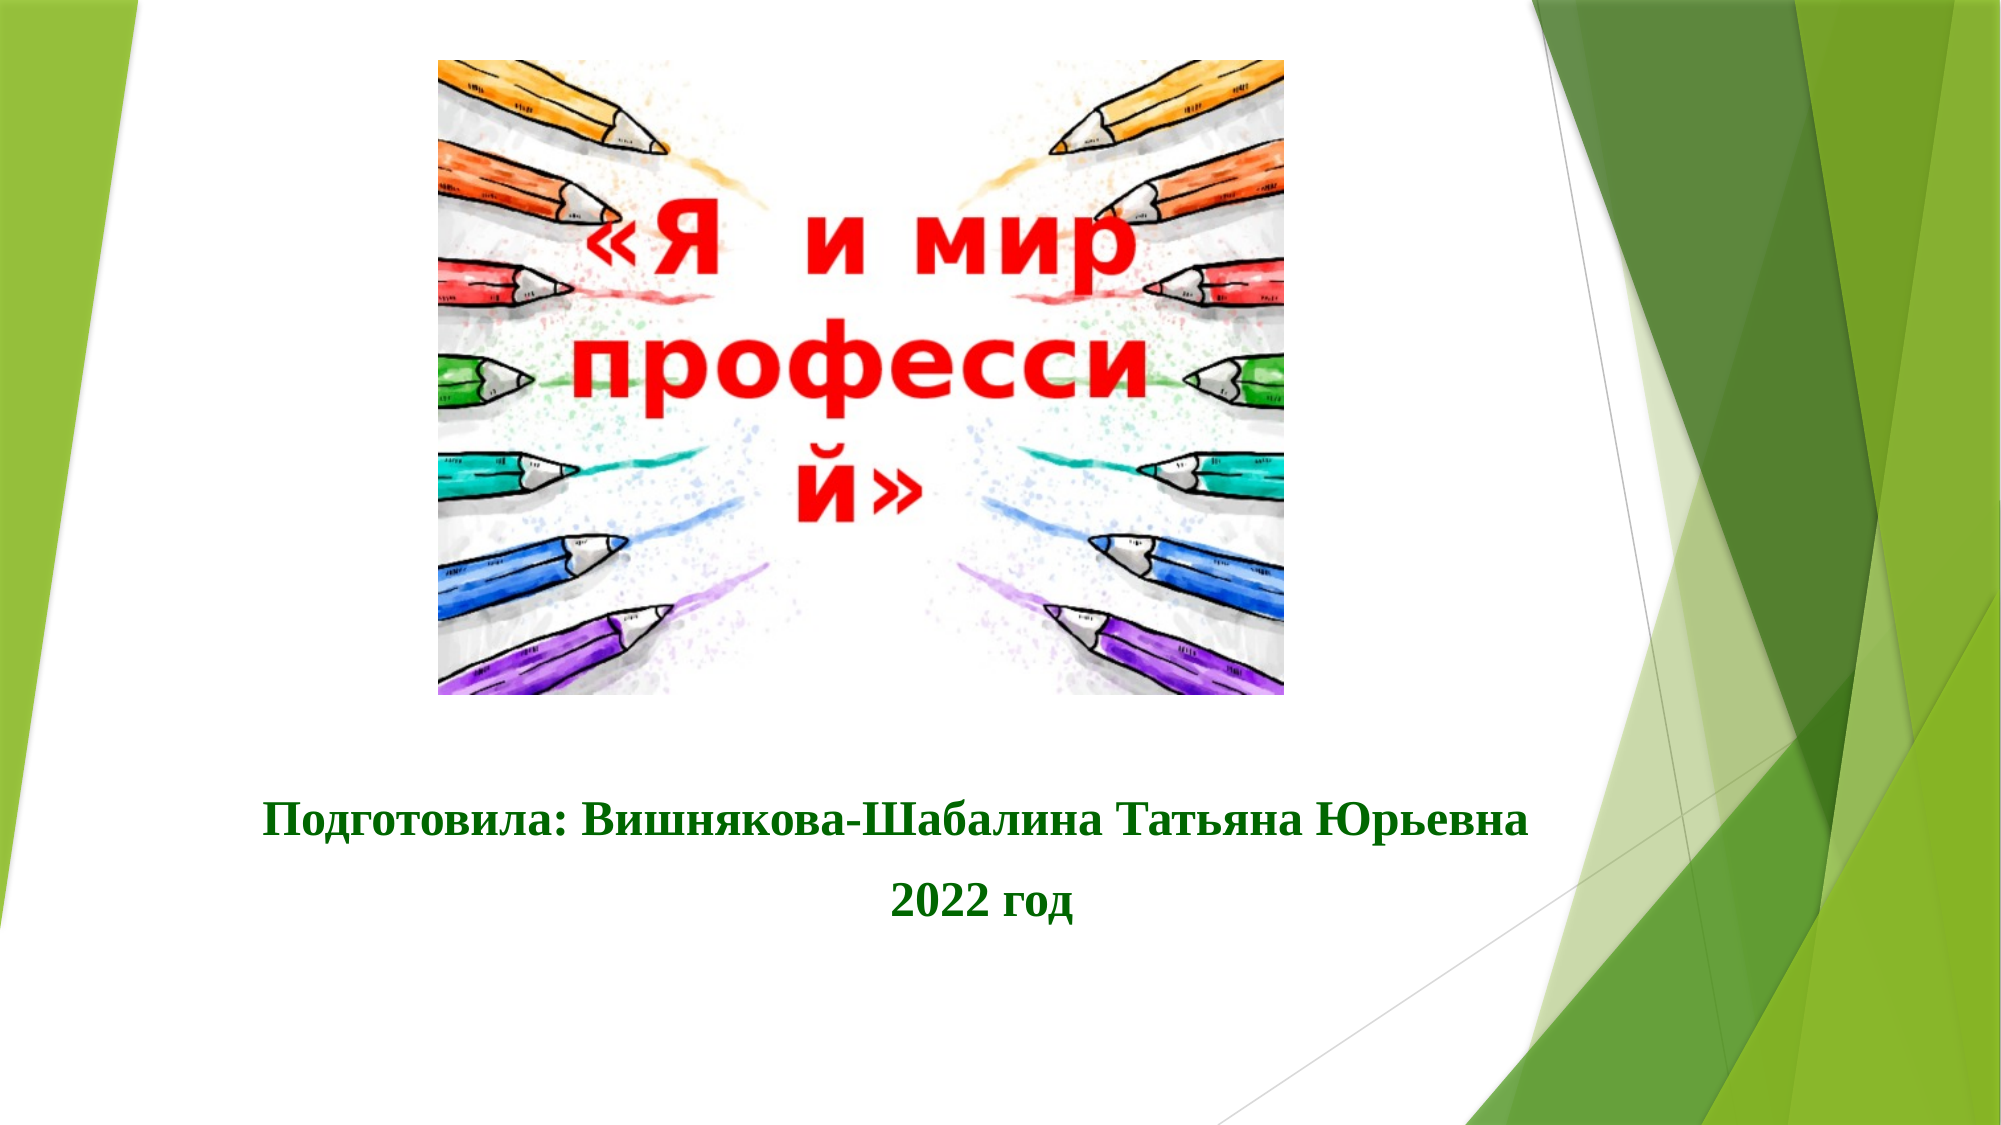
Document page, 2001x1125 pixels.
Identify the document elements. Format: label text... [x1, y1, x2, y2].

picture [438, 59, 1285, 695]
subtitle Подготовила: Вишнякова-Шабалина Татьяна Юрьевна 2022 год [247, 712, 1716, 956]
